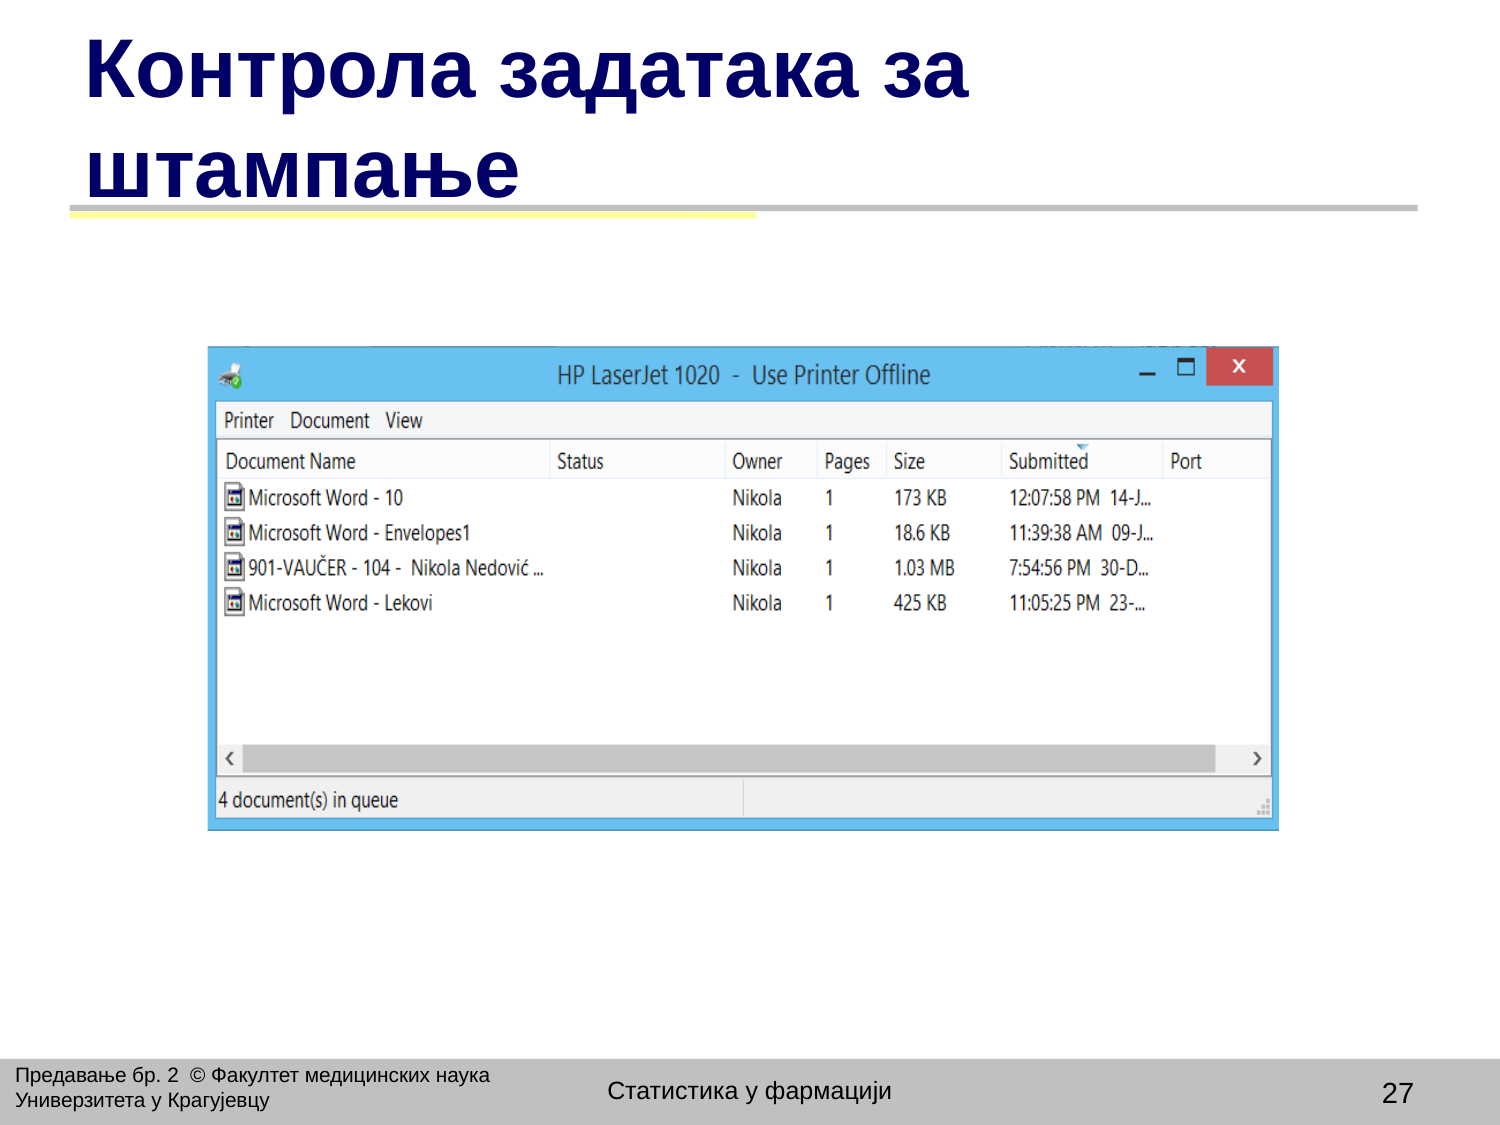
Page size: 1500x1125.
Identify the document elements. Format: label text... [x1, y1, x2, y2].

slide_number 27 [1079, 1066, 1430, 1125]
footer Статистика у фармацији [512, 1066, 988, 1125]
picture [207, 345, 1280, 831]
title Контрола задатака за штампање [69, 19, 1426, 208]
slide_number Предавање бр. 2 © Факултет медицинских наука Универзитета у Крагујевцу [0, 1053, 602, 1108]
